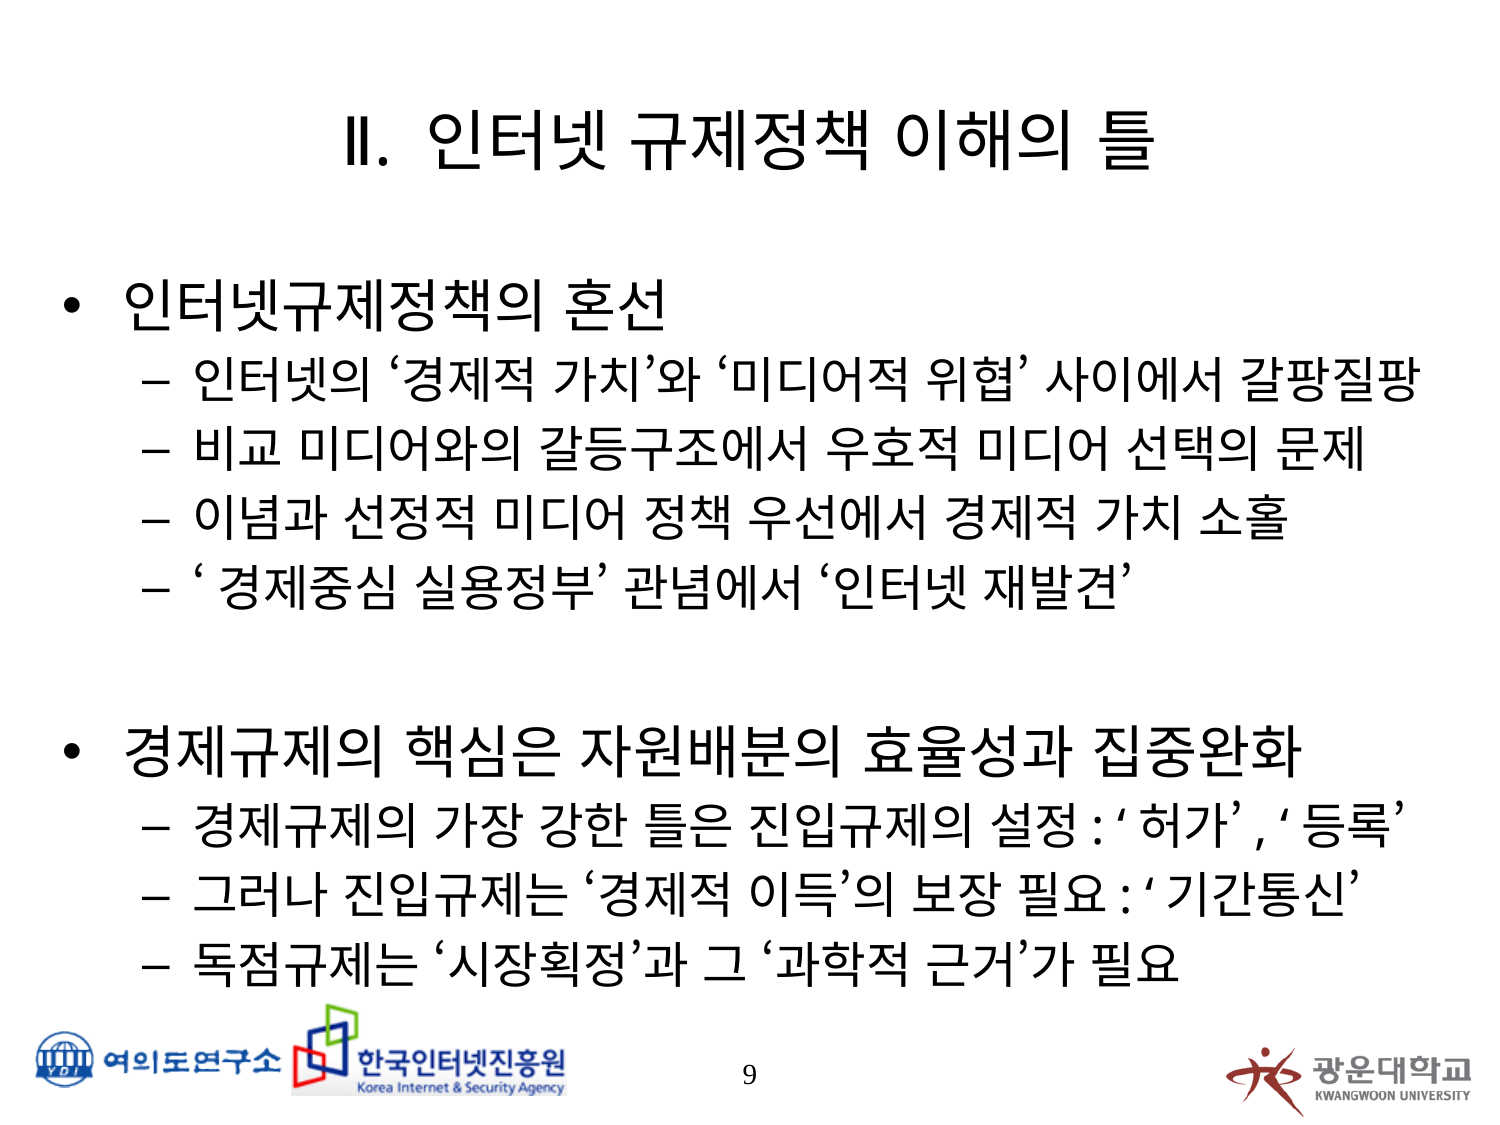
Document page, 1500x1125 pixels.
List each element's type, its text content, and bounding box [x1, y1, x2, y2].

picture [34, 1031, 283, 1088]
footer 9 [568, 1042, 988, 1103]
picture [291, 1003, 567, 1096]
list 인터넷규제정책의 혼선 인터넷의 ‘경제적 가치’와 ‘미디어적 위협’ 사이에서 갈팡질팡 비교 미디어와의 갈등구조에서 우호적 미디어 선택의 문제 이념과 선정적 미디어 정책 우선에서 경제적 가치 소홀 ‘경제중심 실용정부’ 관념에서 ‘인터넷 재발견’ 경제규제의 핵심은 자원배분의 효율성과 집중완화 경제규제의 가장 강한 틀은 진입규제의 설정: ‘허가’, ‘등록’ 그러나 진입규제는 ‘경제적 이득’의 보장 필요: ‘기간통신’ 독점규제는 ‘시장획정’과 그 ‘과학적 근거’가 필요 [46, 262, 1454, 1005]
title Ⅱ. 인터넷 규제정책 이해의 틀 [75, 45, 1425, 233]
picture [1218, 1042, 1485, 1125]
